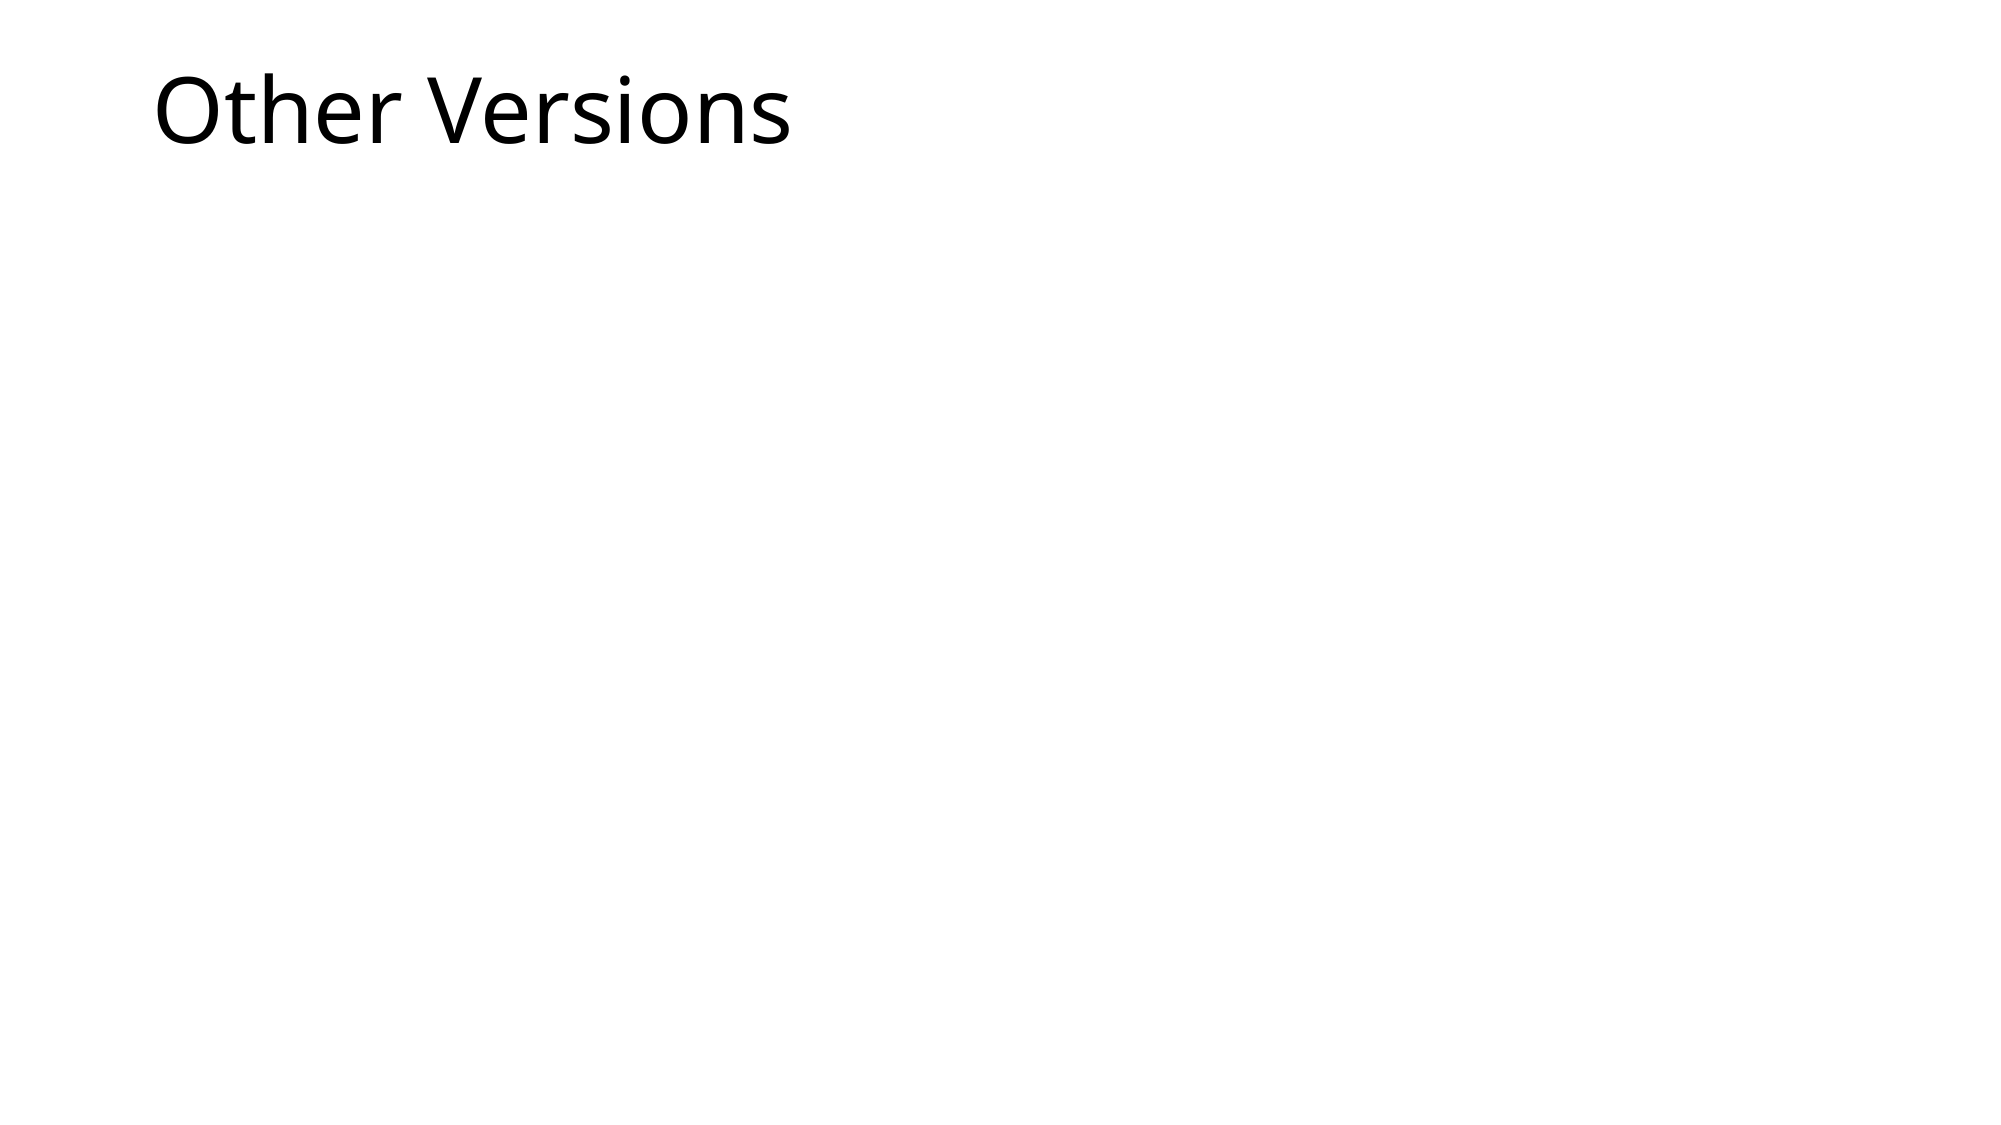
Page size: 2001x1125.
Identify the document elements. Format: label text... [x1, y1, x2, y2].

title Other Versions [137, 59, 1863, 278]
